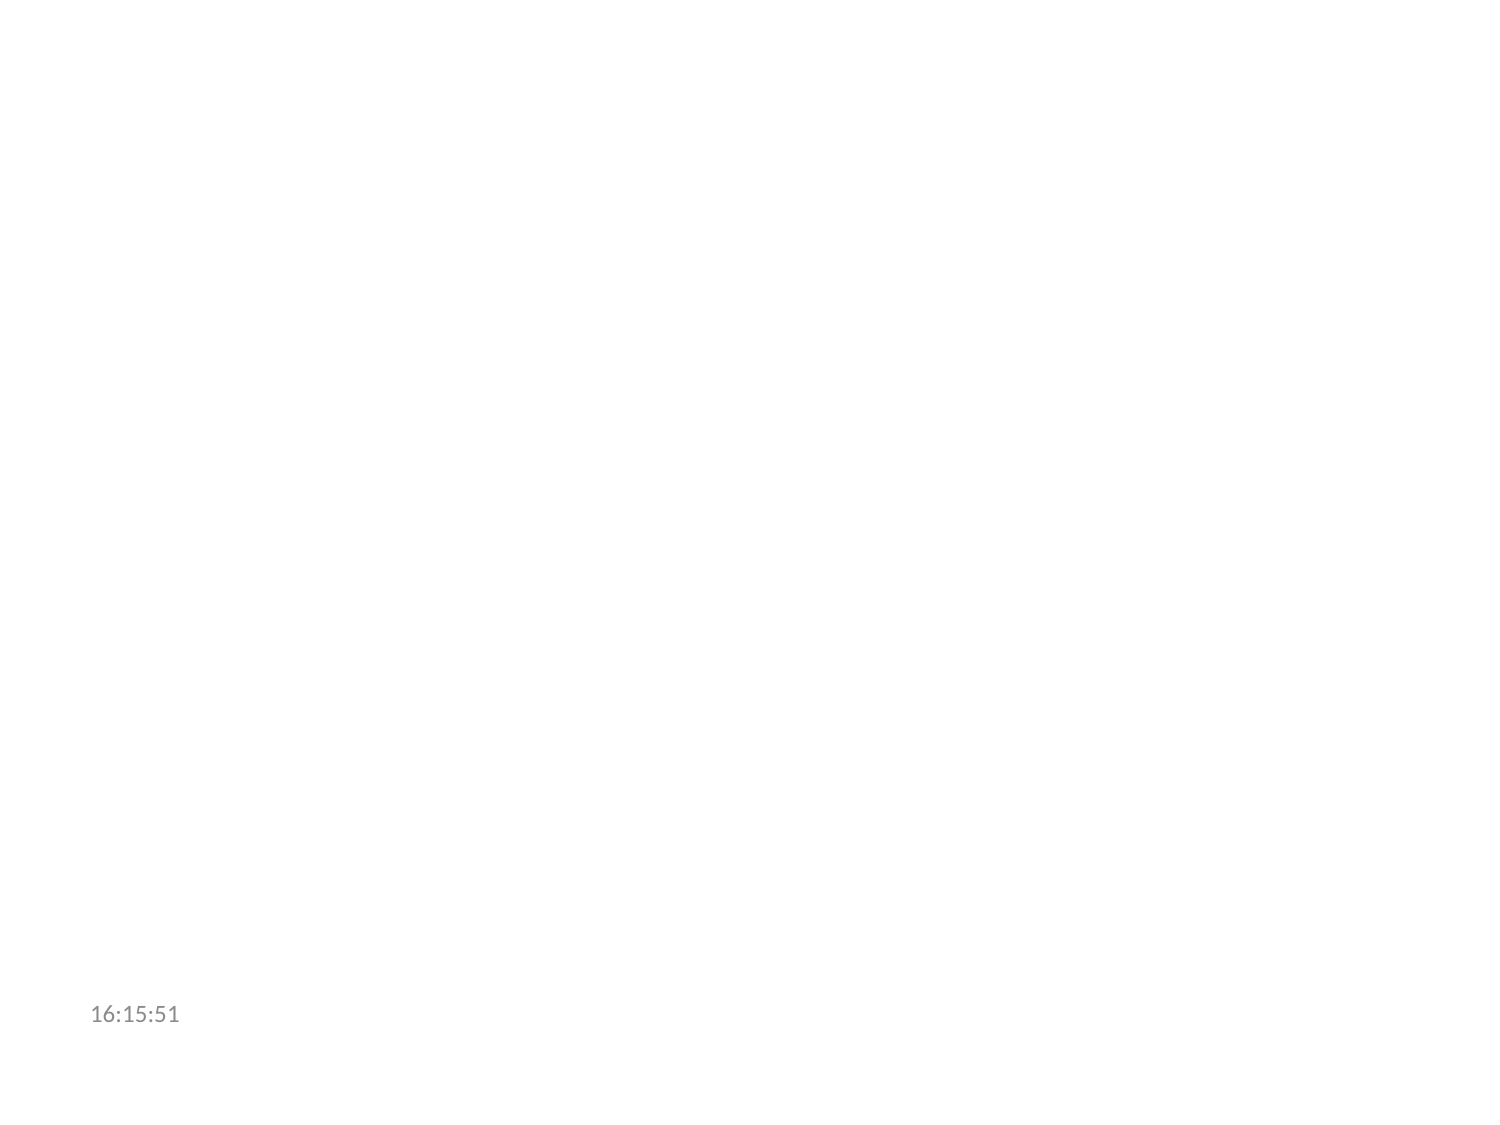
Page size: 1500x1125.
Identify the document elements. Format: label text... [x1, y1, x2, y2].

text_box 15:35:09 [75, 982, 425, 1043]
